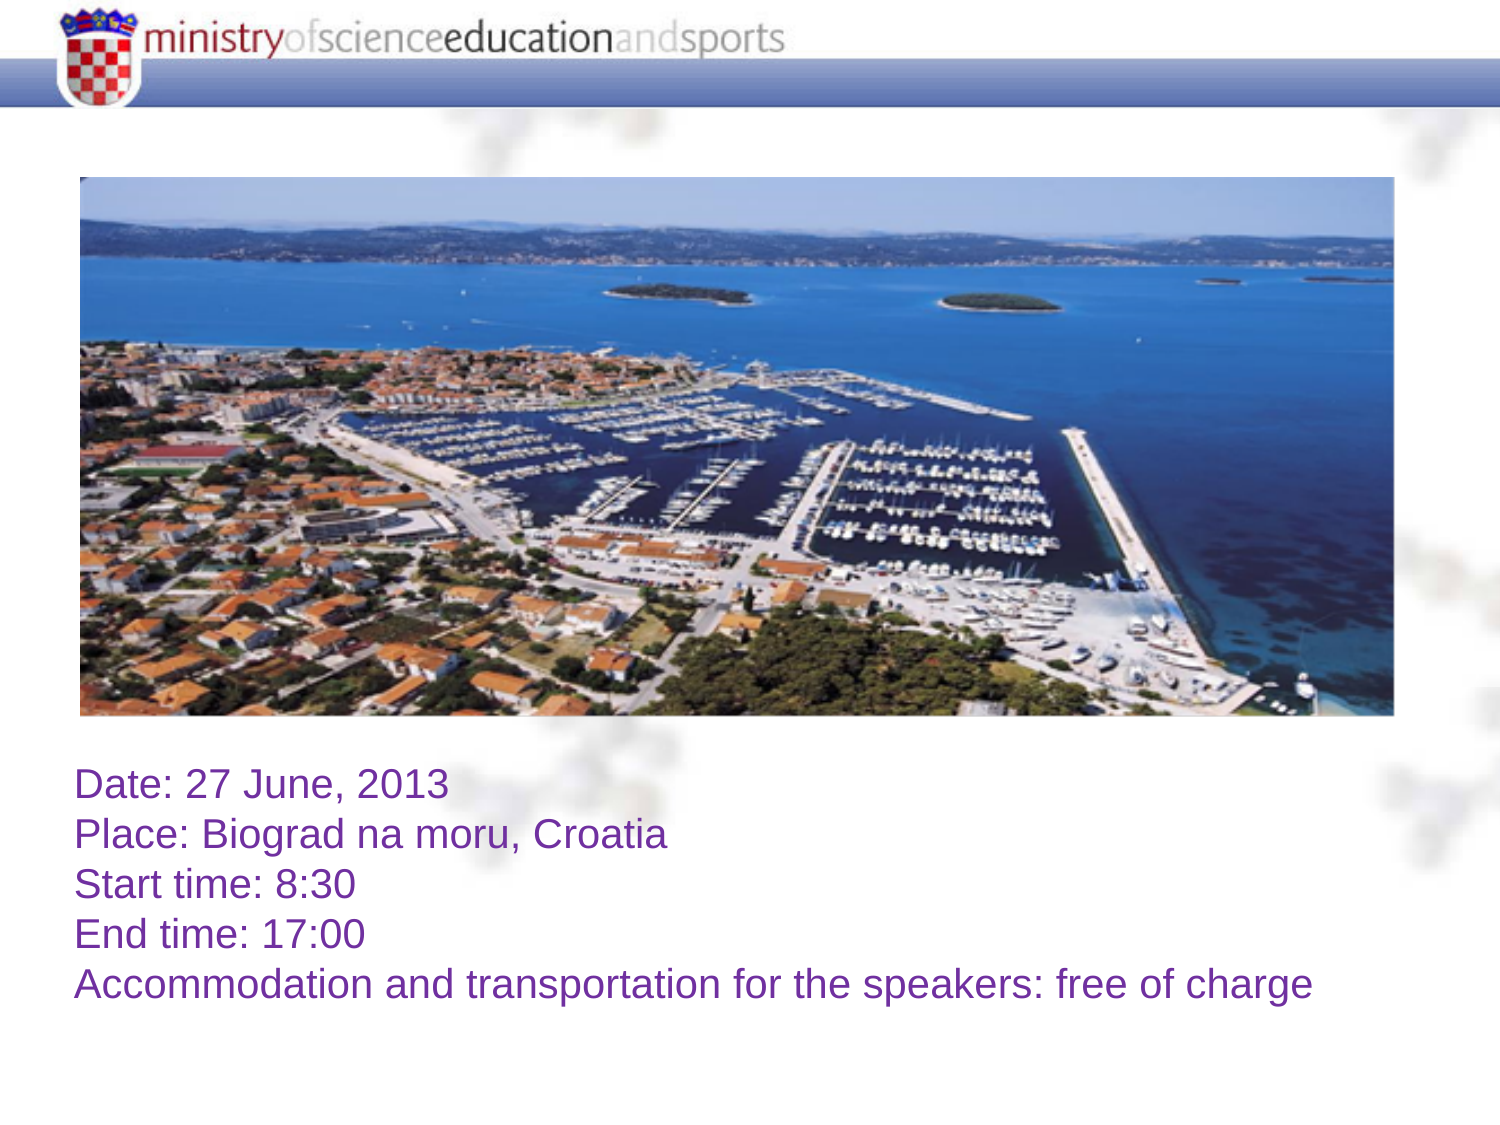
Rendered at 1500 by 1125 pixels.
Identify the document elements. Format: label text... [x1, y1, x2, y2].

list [80, 176, 1397, 720]
title Date: 27 June, 2013 Place: Biograd na moru, Croatia Start time: 8:30 End time: 17:00 Accommodation and transportation for the speakers: free of charge [58, 717, 1410, 1106]
picture [0, 0, 1500, 1125]
